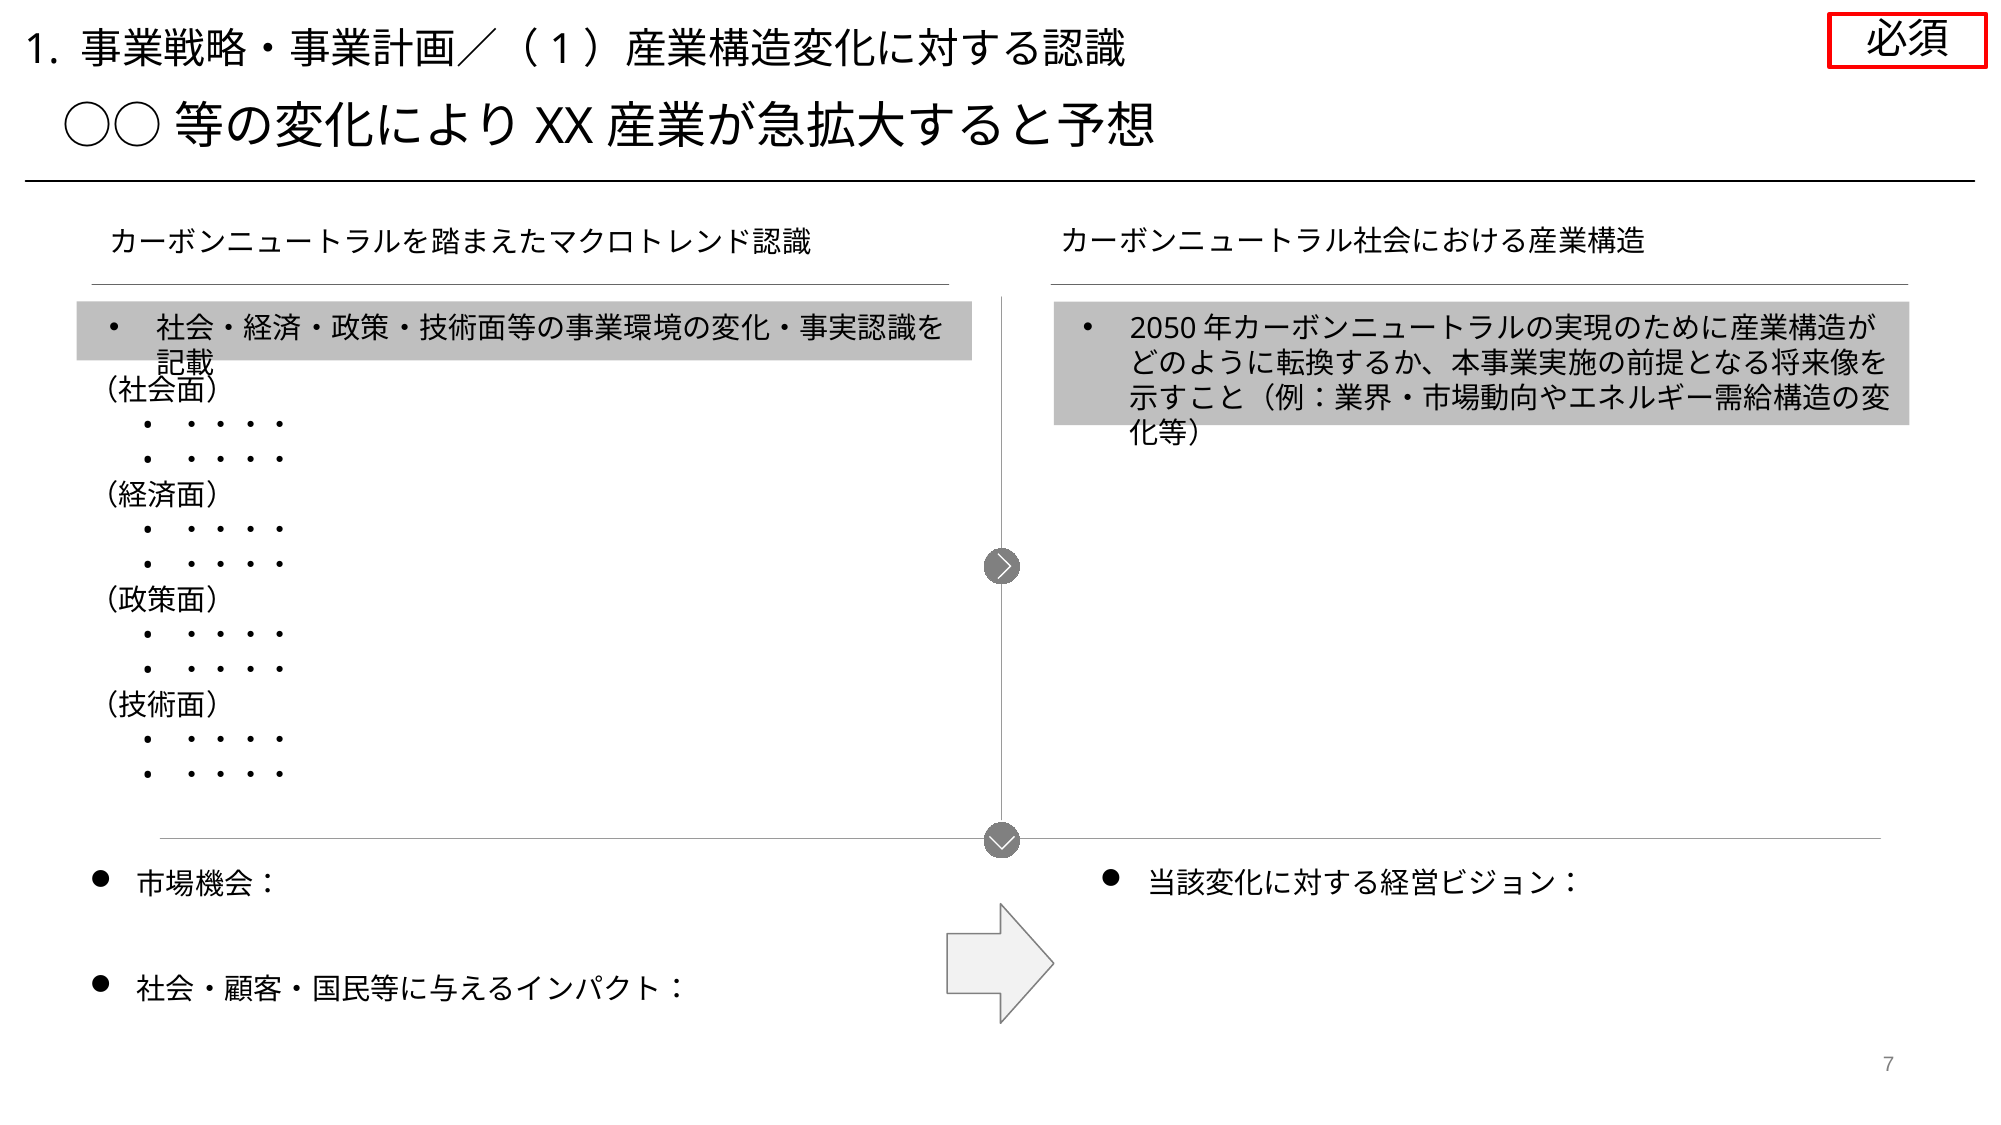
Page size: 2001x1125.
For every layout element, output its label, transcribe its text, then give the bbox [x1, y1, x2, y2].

text_box 1. 事業戦略・事業計画／（1）産業構造変化に対する認識 [24, 28, 1818, 74]
text_box 当該変化に対する経営ビジョン： [1099, 856, 1662, 1051]
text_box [983, 822, 1020, 859]
text_box 社会・経済・政策・技術面等の事業環境の変化・事実認識を記載 [76, 301, 973, 361]
text_box （社会面） ・・・・ ・・・・ （経済面） ・・・・ ・・・・ （政策面） ・・・・ ・・・・ （技術面） ・・・・ ・・・・ [88, 363, 923, 743]
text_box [983, 548, 1020, 585]
text_box 市場機会： 社会・顧客・国民等に与えるインパクト： [89, 857, 923, 1083]
text_box 必須 [1829, 13, 1986, 68]
text_box カーボンニュートラル社会における産業構造 [1045, 210, 1819, 269]
text_box [946, 902, 1055, 1025]
text_box 2050年カーボンニュートラルの実現のために産業構造がどのように転換するか、本事業実施の前提となる将来像を示すこと（例：業界・市場動向やエネルギー需給構造の変化等） [1053, 301, 1910, 426]
text_box カーボンニュートラルを踏まえたマクロトレンド認識 [93, 211, 943, 270]
text_box ○○等の変化によりXX産業が急拡大すると予想 [62, 100, 1908, 155]
